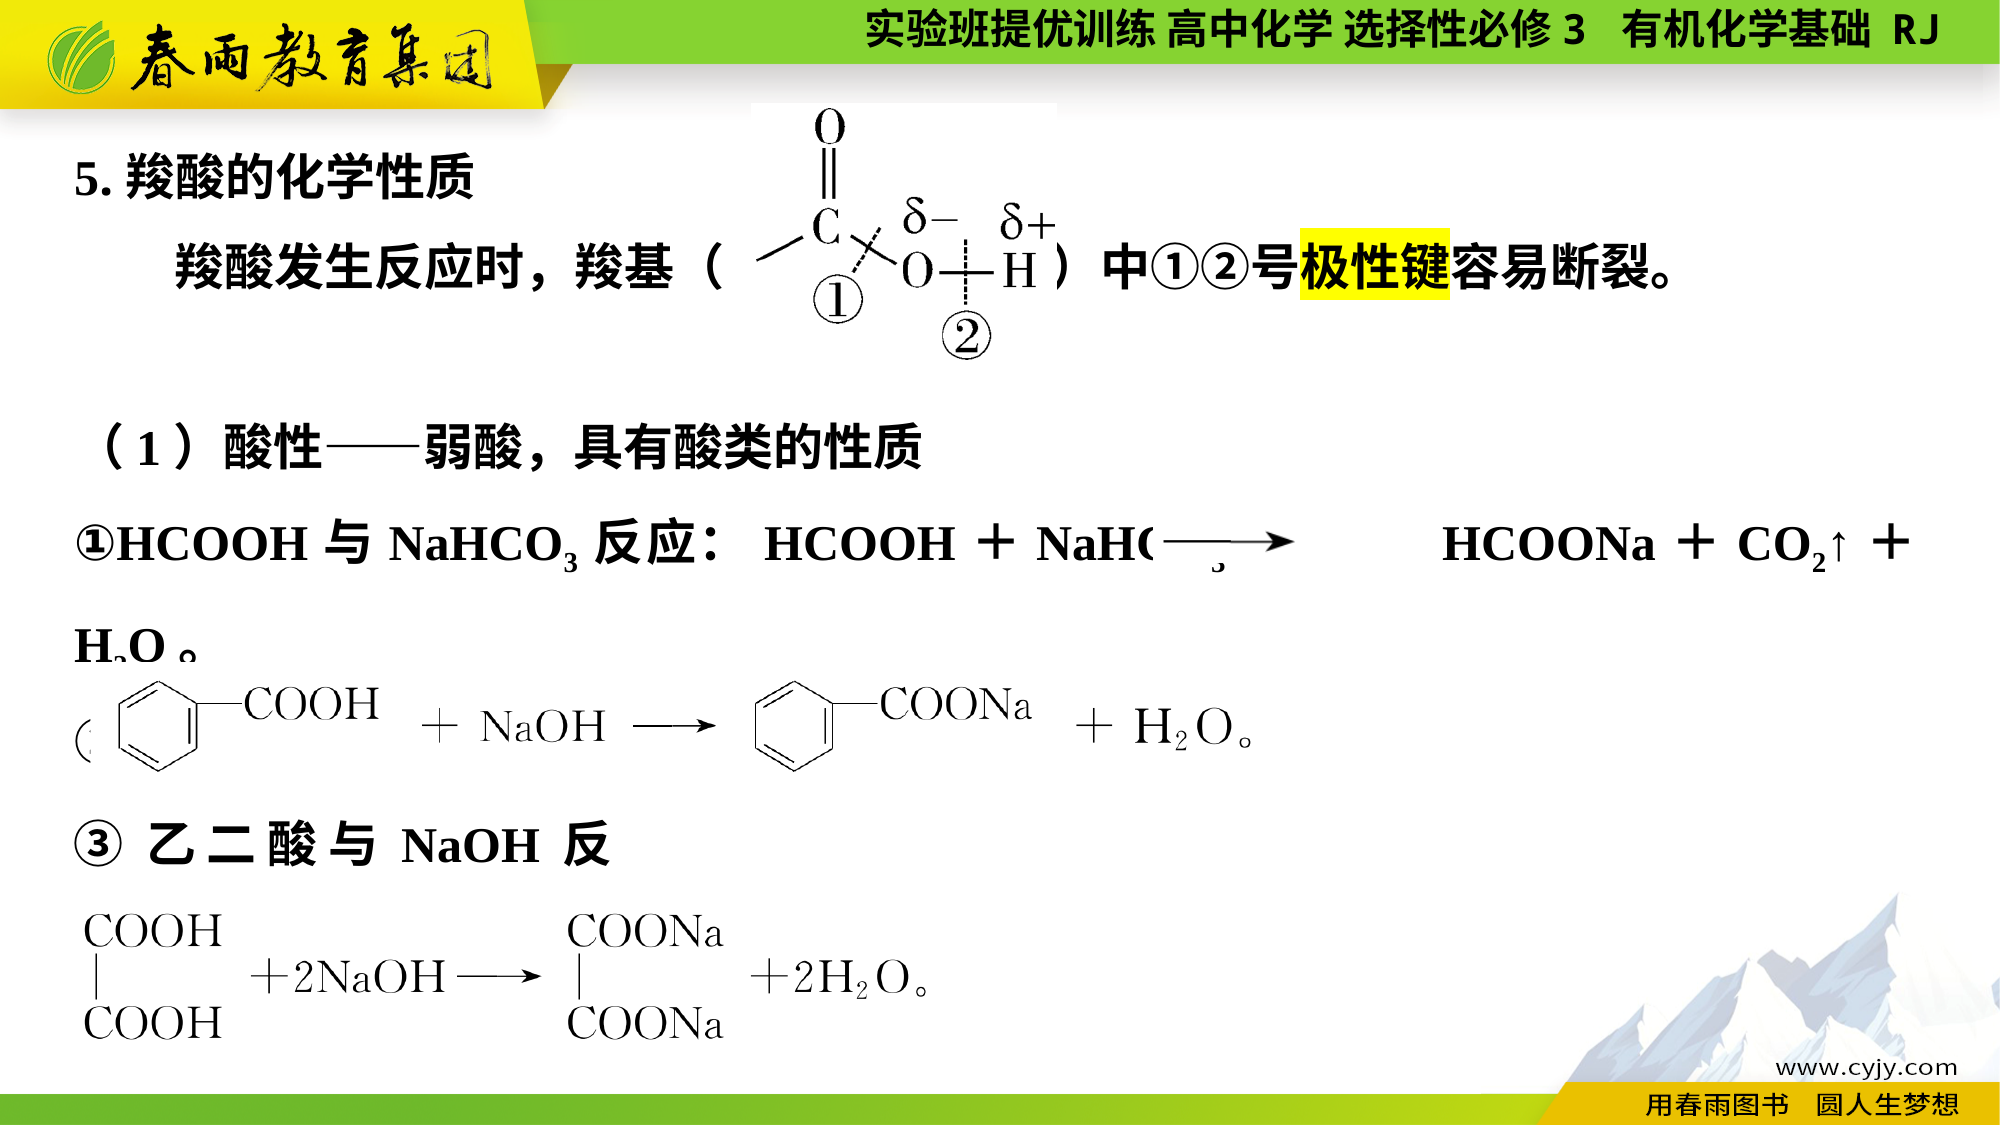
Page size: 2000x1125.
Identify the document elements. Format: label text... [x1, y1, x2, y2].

list 5.羧酸的化学性质 羧酸发生反应时，羧基（ ）中①②号极性键容易断裂。 （1）酸性——弱酸，具有酸类的性质 ①HCOOH与NaHCO3反应：HCOOH＋NaHCO3 HCOONa＋CO2↑＋H2O。 ②苯甲酸与NaOH反应： [59, 108, 1944, 669]
text_box ③乙二酸与NaOH反应： [58, 775, 628, 880]
picture [0, 0, 2000, 1125]
